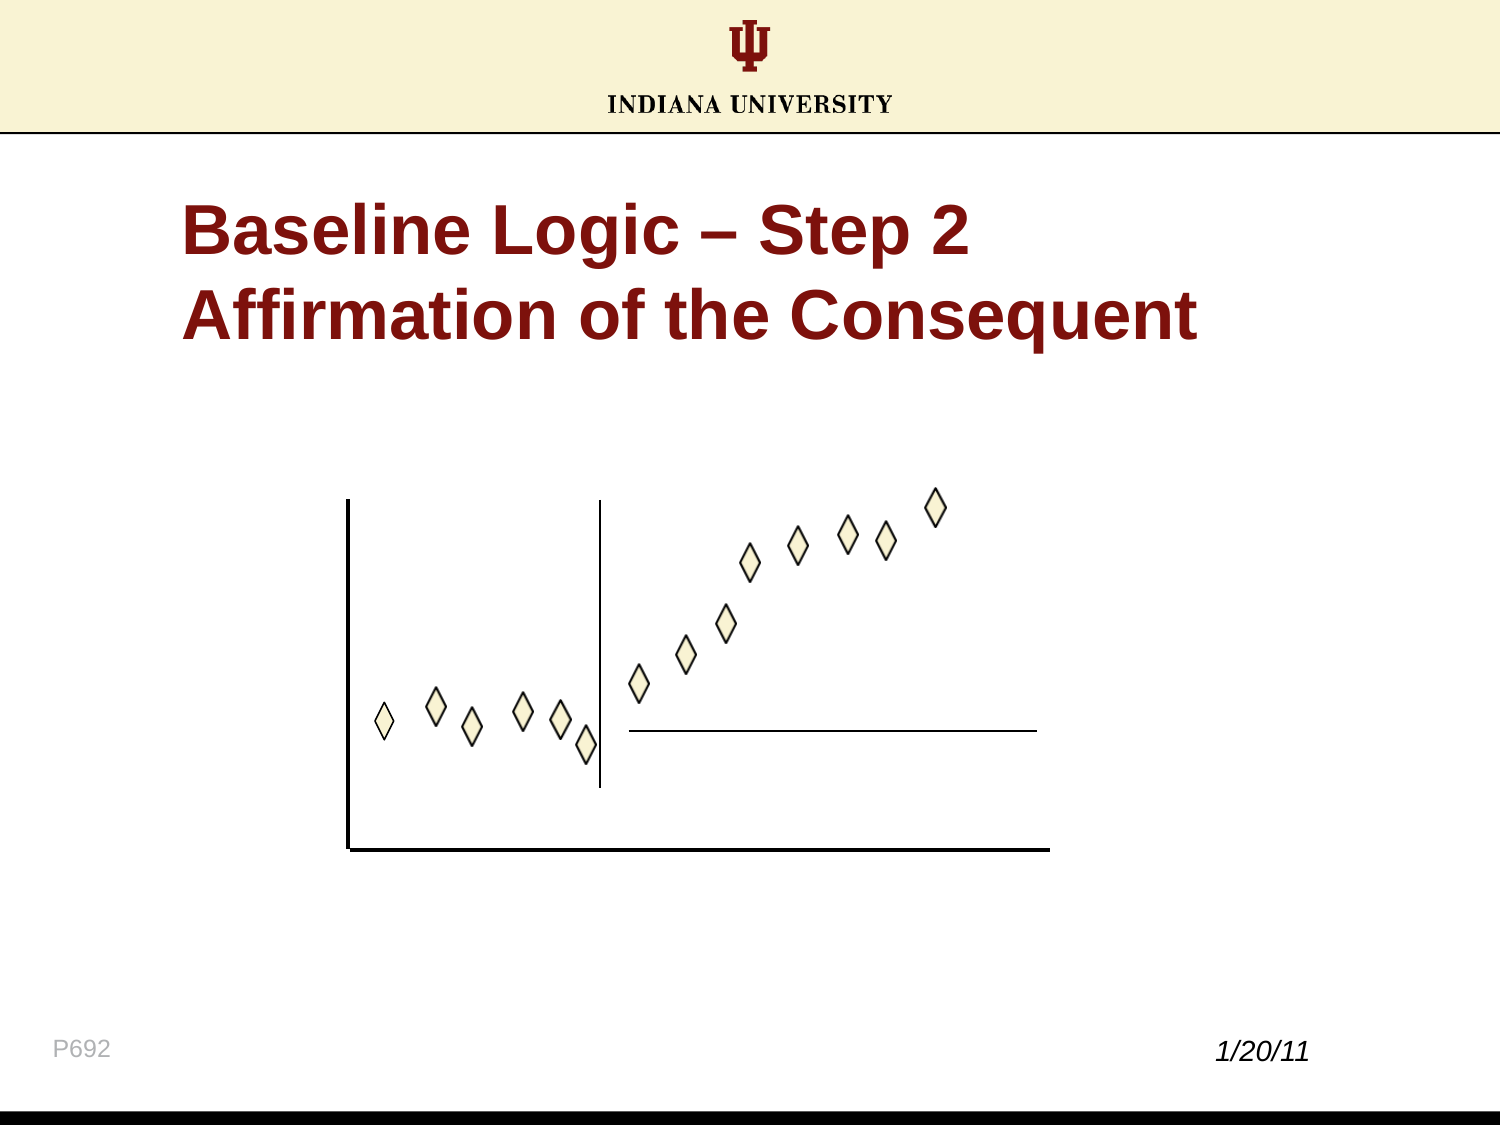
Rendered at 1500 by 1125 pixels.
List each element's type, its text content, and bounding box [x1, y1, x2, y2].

picture [608, 20, 892, 113]
picture [874, 519, 897, 561]
picture [424, 686, 447, 727]
text_box [374, 702, 394, 740]
picture [461, 706, 483, 747]
picture [512, 690, 534, 732]
picture [549, 699, 572, 740]
picture [674, 634, 697, 676]
picture [714, 603, 737, 644]
footer P692 [37, 1024, 851, 1076]
picture [739, 542, 761, 583]
picture [574, 724, 597, 765]
picture [628, 662, 650, 704]
picture [787, 525, 809, 567]
picture [924, 486, 947, 528]
title Baseline Logic – Step 2 Affirmation of the Consequent [166, 174, 1333, 363]
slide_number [1199, 1024, 1463, 1076]
picture [837, 513, 859, 555]
